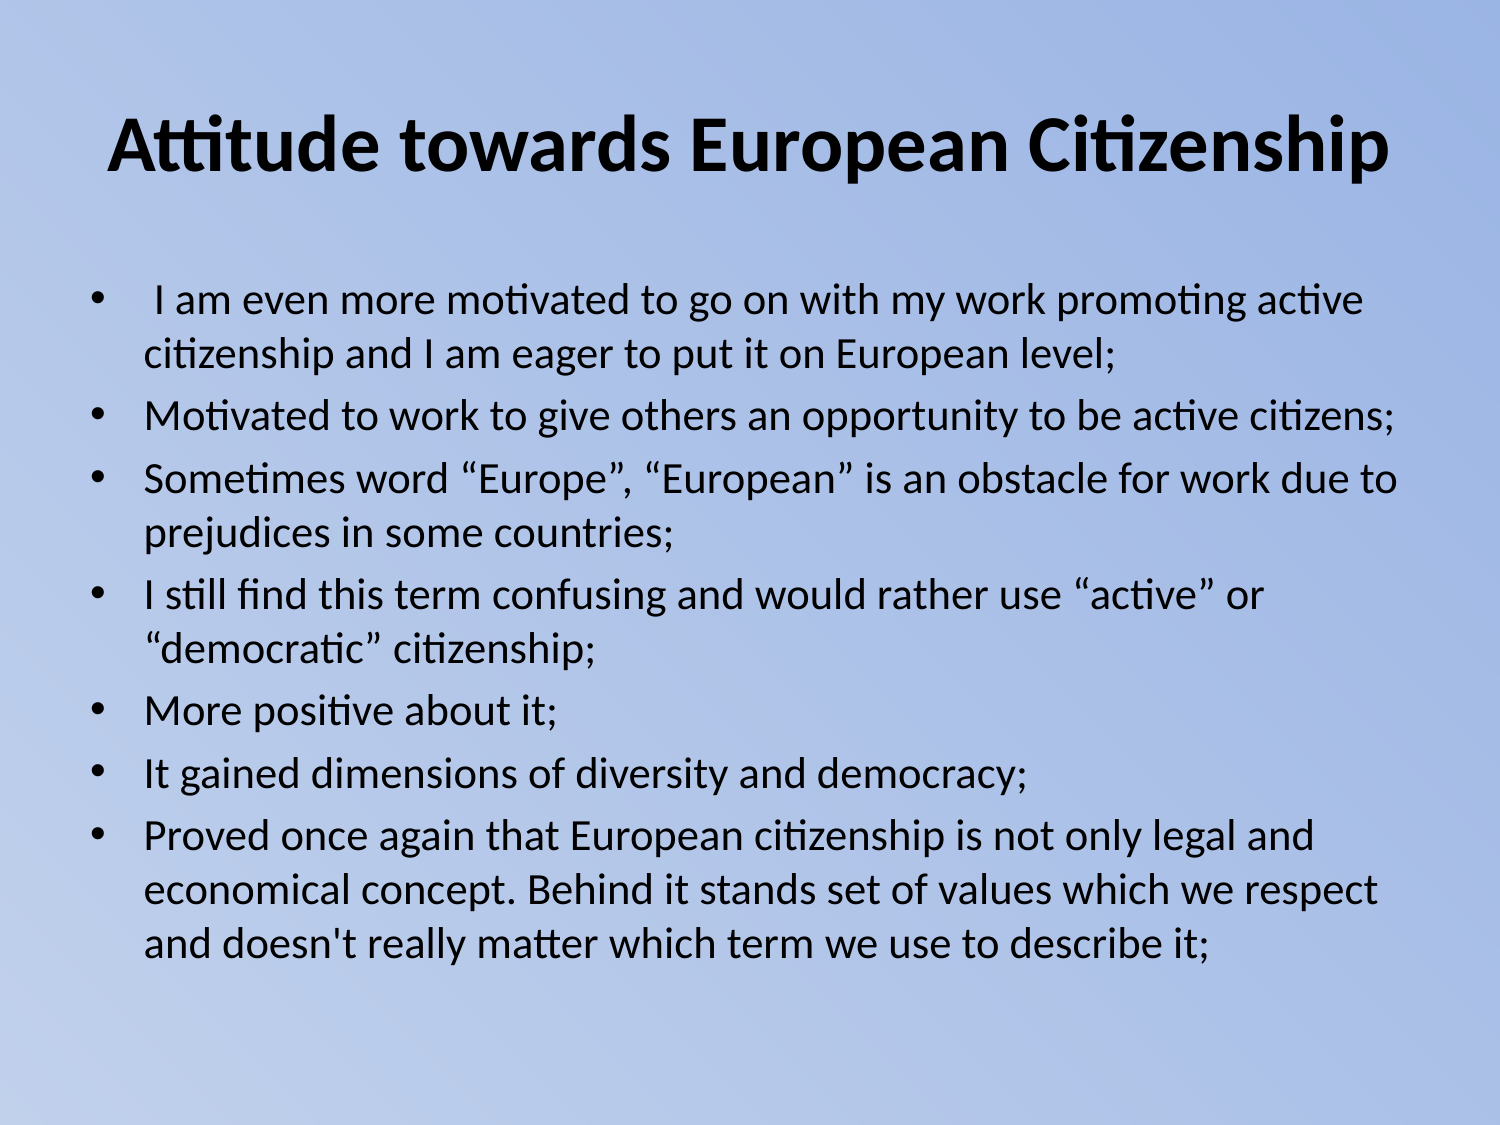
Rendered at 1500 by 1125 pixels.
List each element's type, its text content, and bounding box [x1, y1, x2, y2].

list I am even more motivated to go on with my work promoting active citizenship and I am eager to put it on European level; Motivated to work to give others an opportunity to be active citizens; Sometimes word “Europe”, “European” is an obstacle for work due to prejudices in some countries; I still find this term confusing and would rather use “active” or “democratic” citizenship; More positive about it; It gained dimensions of diversity and democracy; Proved once again that European citizenship is not only legal and economical concept. Behind it stands set of values which we respect and doesn't really matter which term we use to describe it; [75, 262, 1425, 1005]
title Attitude towards European Citizenship [75, 45, 1425, 233]
